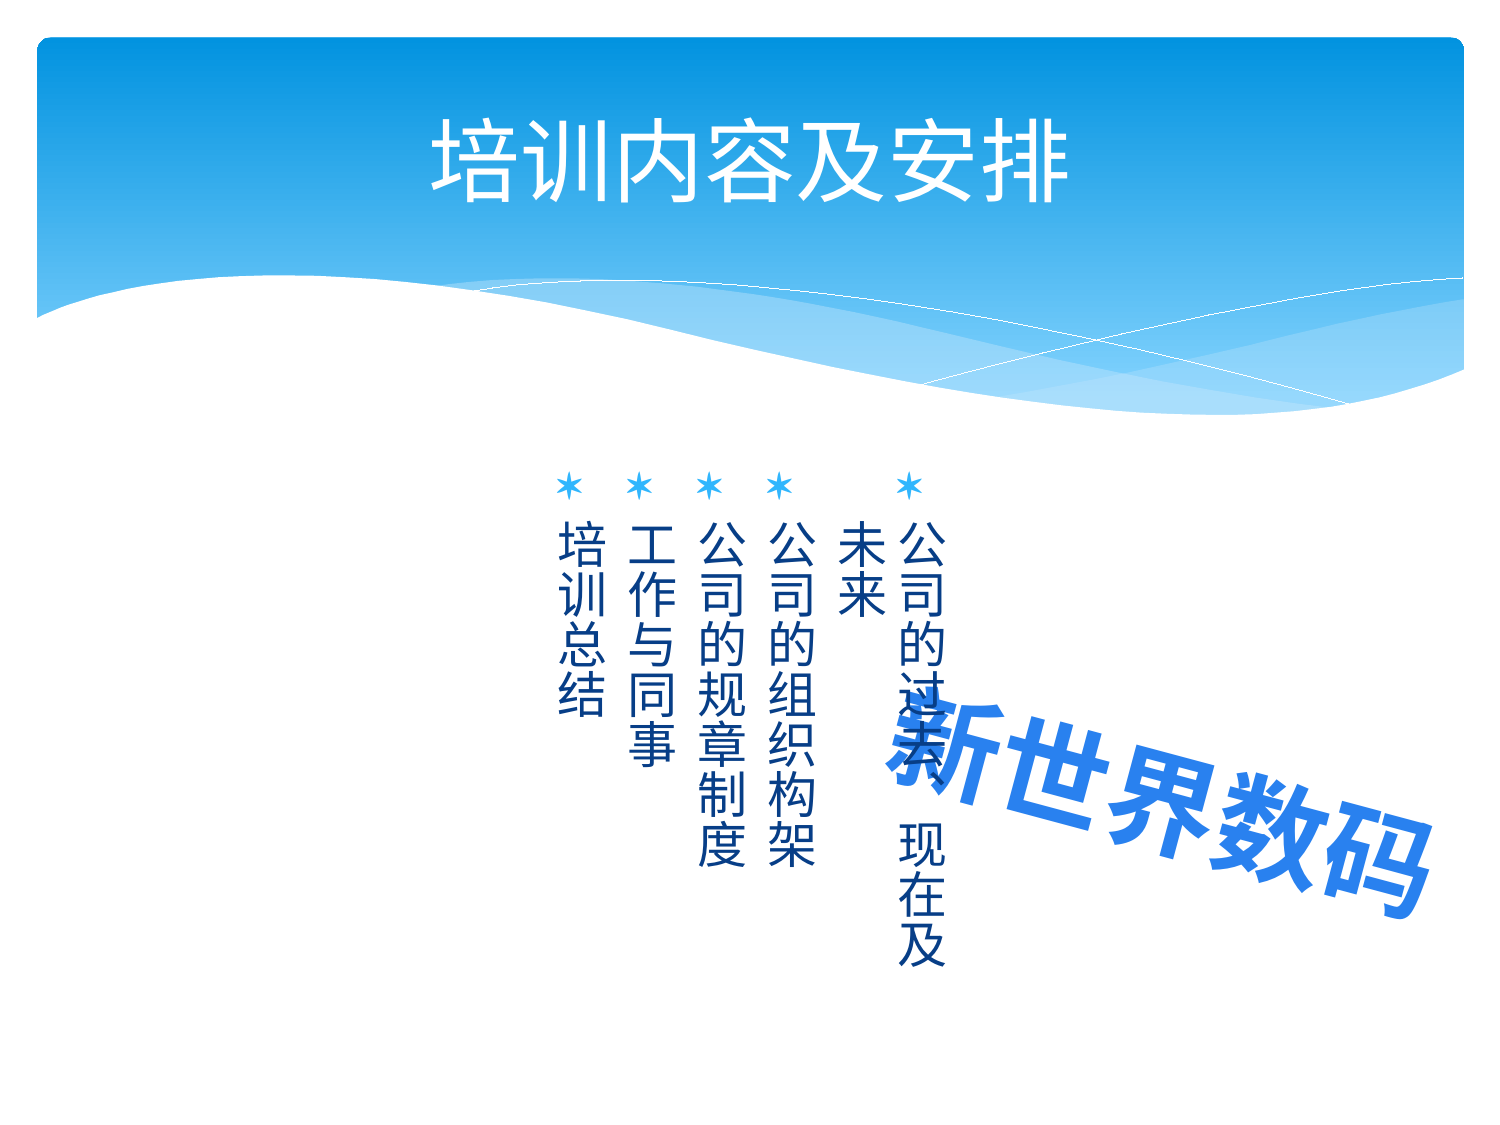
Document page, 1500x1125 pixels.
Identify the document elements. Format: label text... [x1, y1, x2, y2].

title 培训内容及安排 [75, 55, 1425, 261]
list 公司的过去、现在及未来 公司的组织构架 公司的规章制度 工作与同事 培训总结 [143, 438, 1359, 1005]
